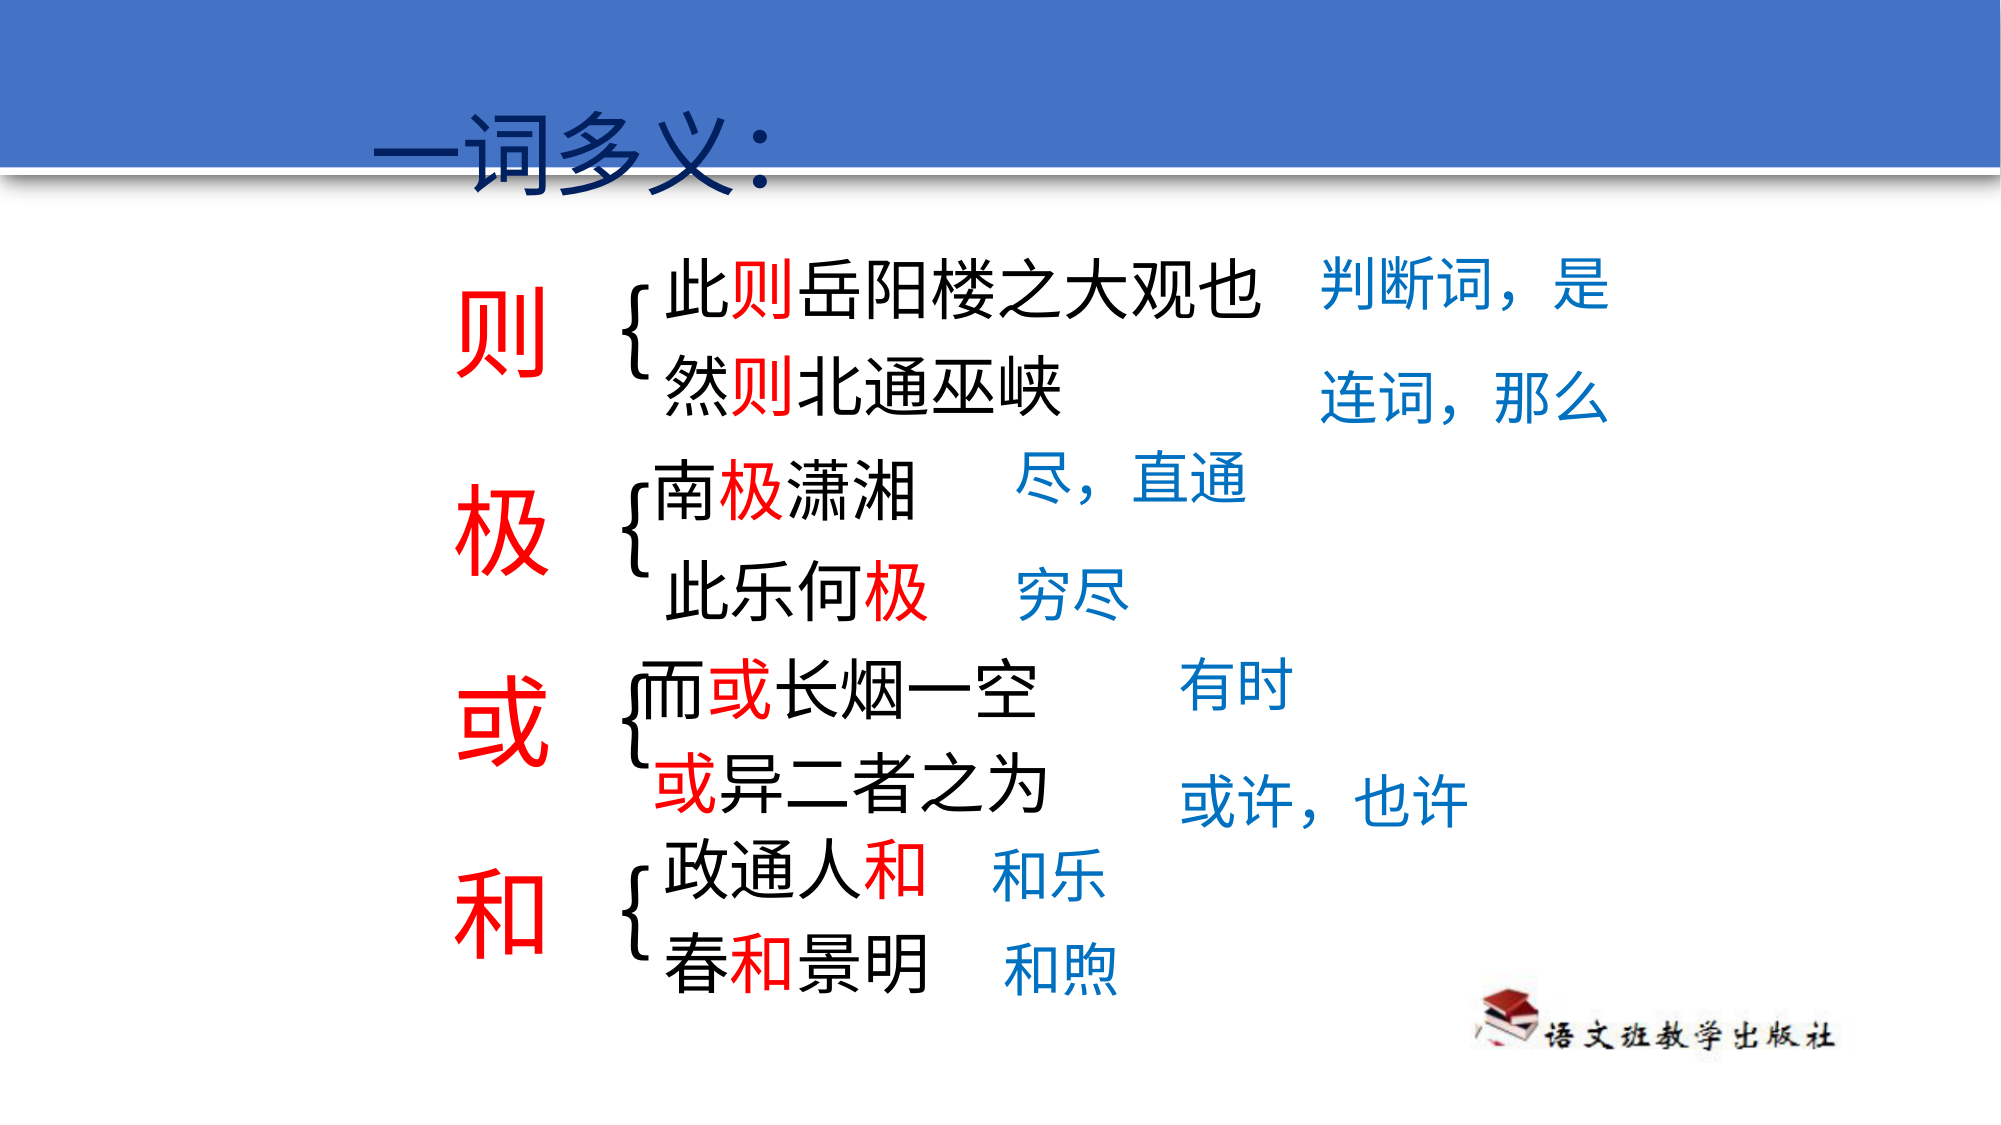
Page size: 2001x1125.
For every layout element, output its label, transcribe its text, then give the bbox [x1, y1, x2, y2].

text_box 春和景明 [648, 913, 1129, 1009]
picture [0, 0, 2001, 1125]
text_box 而或长烟一空 [624, 640, 1141, 736]
text_box 穷尽 [999, 550, 1305, 636]
text_box 极｛ [437, 461, 731, 596]
text_box 有时 [1163, 640, 1586, 726]
text_box 和｛ [437, 843, 648, 979]
text_box 和乐 [976, 832, 1270, 917]
text_box 然则北通巫峡 [648, 337, 1153, 433]
text_box 连词，那么 [1304, 353, 1704, 439]
text_box 则｛ [437, 263, 696, 399]
text_box 或异二者之为 [636, 734, 1106, 829]
text_box 和煦 [988, 925, 1329, 1011]
text_box 南极潇湘 [636, 441, 977, 536]
text_box 或｛ [437, 652, 636, 788]
text_box 一词多义： [355, 89, 1082, 215]
text_box 判断词，是 [1304, 240, 1668, 325]
text_box 此乐何极 [648, 542, 989, 638]
text_box 尽，直通 [999, 433, 1352, 519]
text_box 或许，也许 [1164, 757, 1610, 843]
text_box 政通人和 [648, 820, 1129, 913]
text_box 此则岳阳楼之大观也 [648, 240, 1282, 335]
